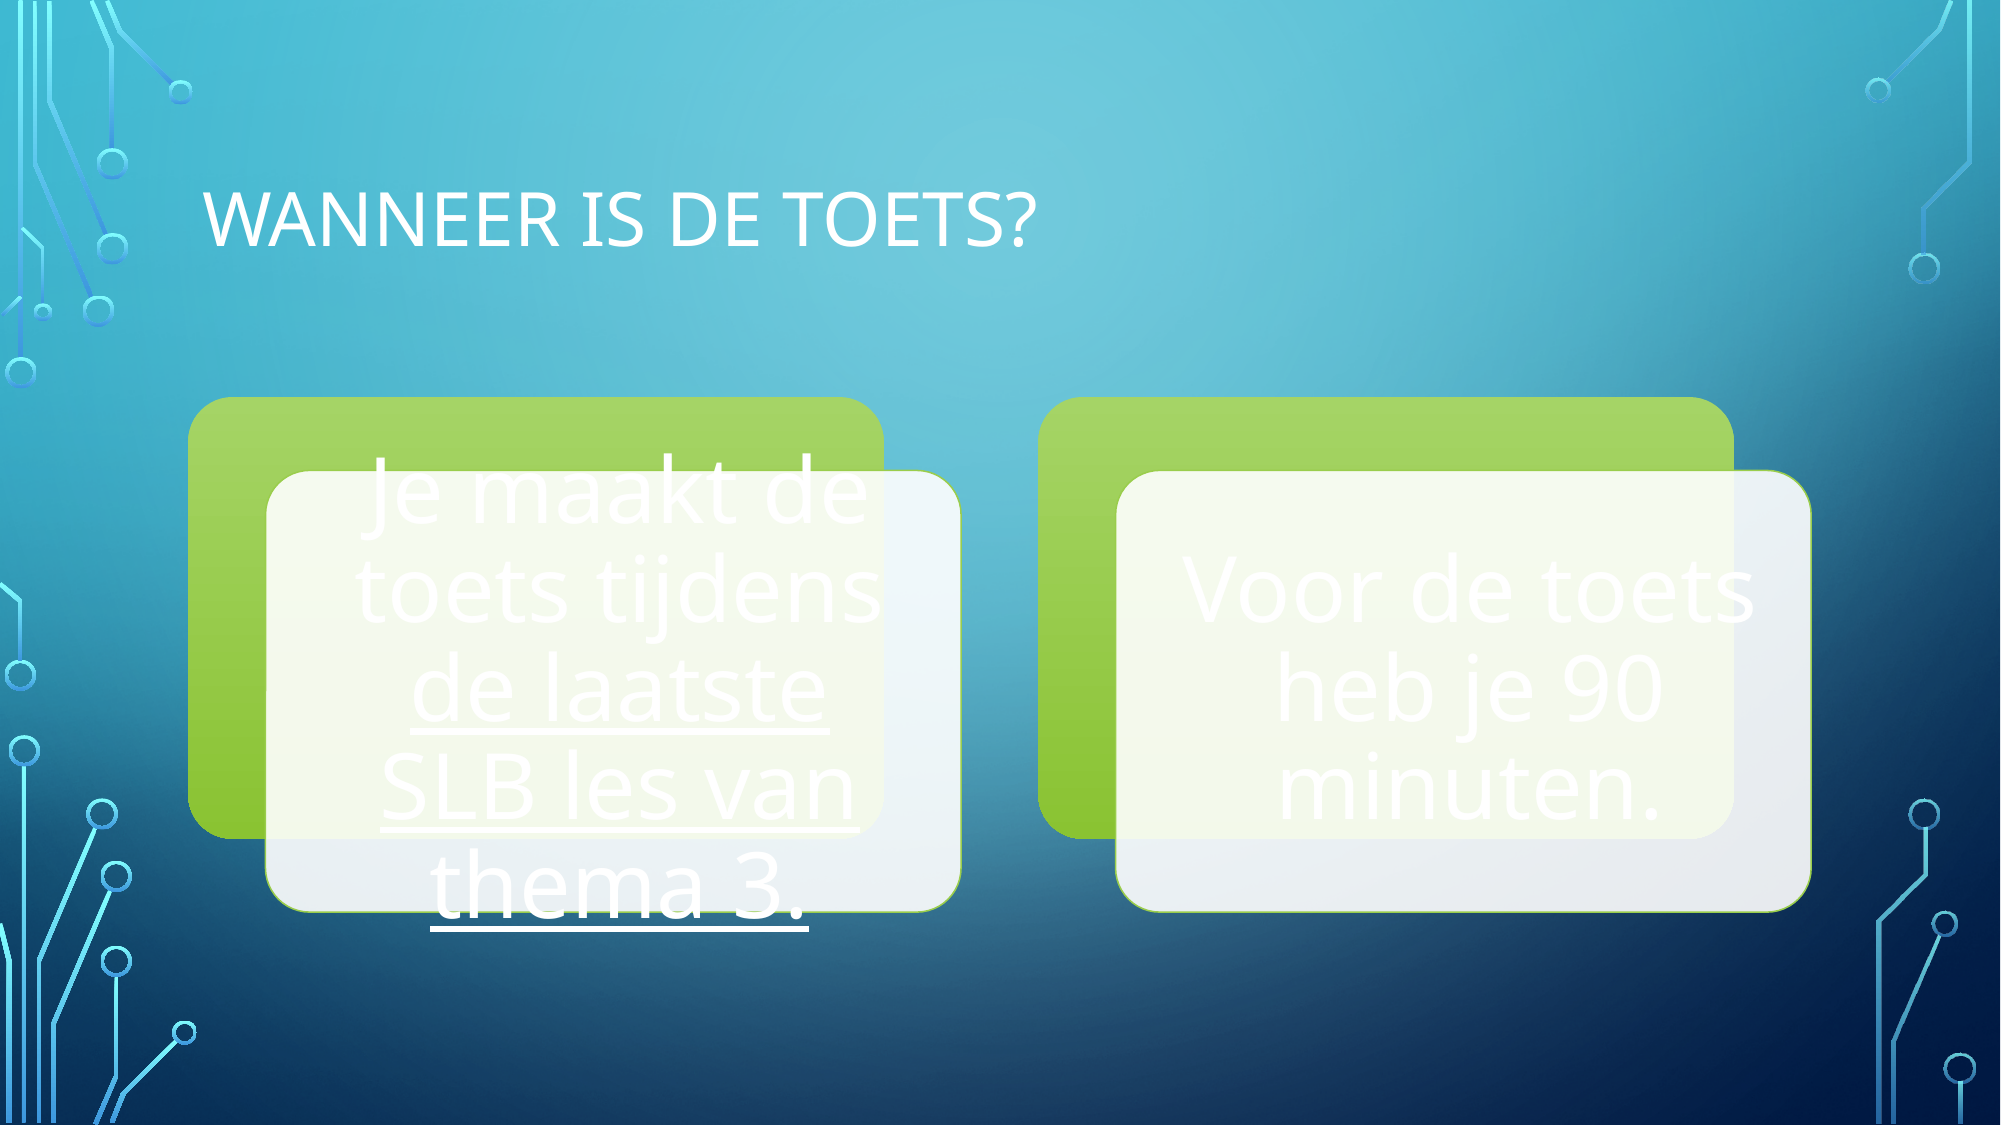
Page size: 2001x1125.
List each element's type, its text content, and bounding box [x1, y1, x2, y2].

title Wanneer is de toets? [187, 101, 1813, 344]
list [186, 396, 1813, 913]
